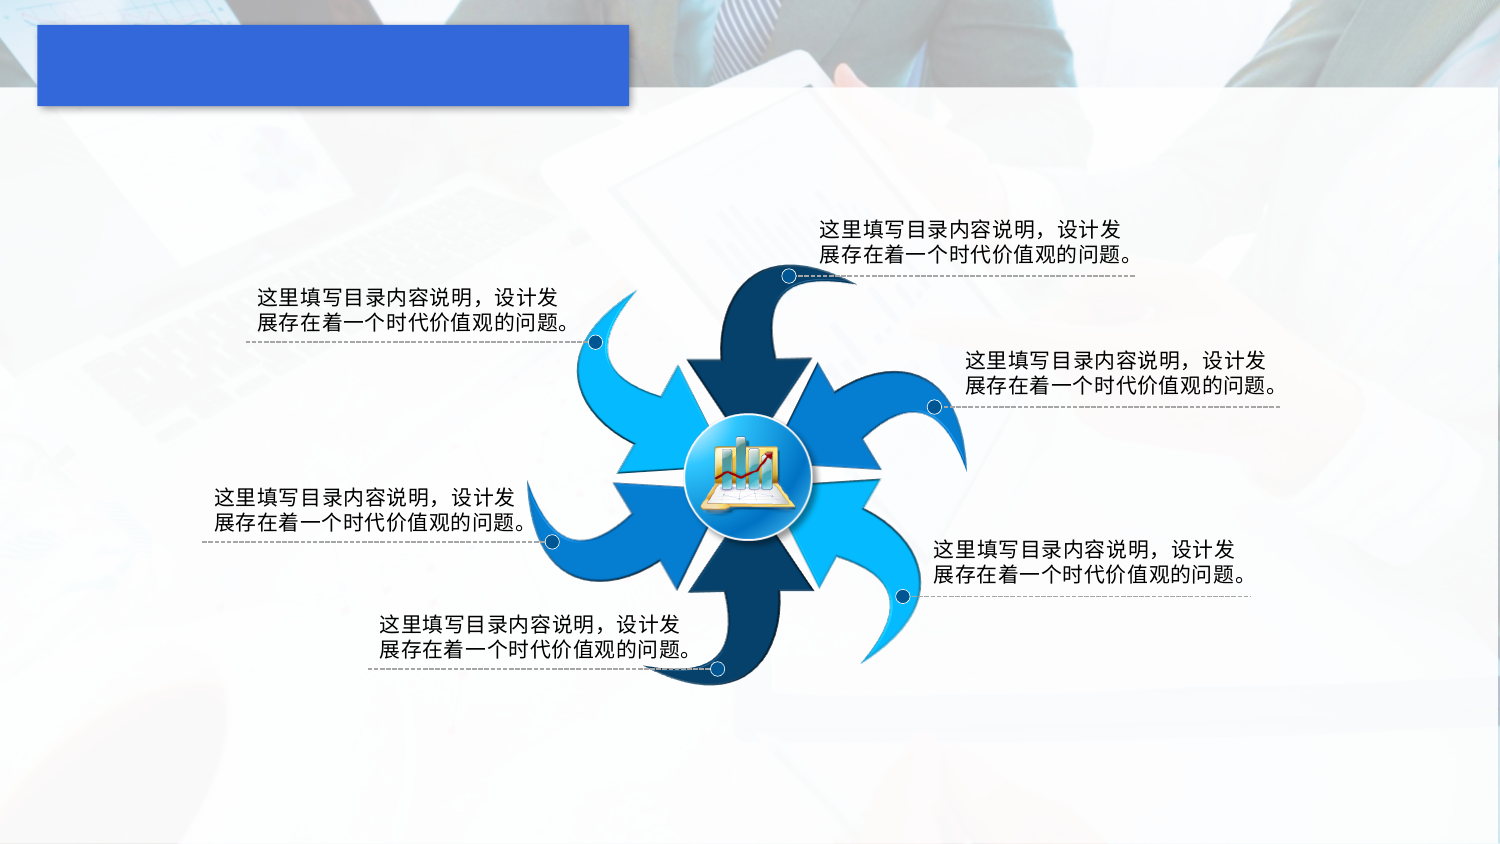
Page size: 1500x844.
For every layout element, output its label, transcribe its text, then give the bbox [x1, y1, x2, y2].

text_box 这里填写目录内容说明，设计发展存在着一个时代价值观的问题。 [364, 604, 640, 670]
text_box 这里填写目录内容说明，设计发展存在着一个时代价值观的问题。 [199, 477, 507, 542]
text_box 这里填写目录内容说明，设计发展存在着一个时代价值观的问题。 [986, 340, 1282, 406]
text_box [685, 414, 811, 541]
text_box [760, 312, 986, 558]
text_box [507, 393, 760, 641]
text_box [531, 277, 785, 414]
text_box 这里填写目录内容说明，设计发展存在着一个时代价值观的问题。 [242, 277, 531, 343]
text_box 这里填写目录内容说明，设计发展存在着一个时代价值观的问题。 [965, 529, 1250, 595]
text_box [640, 670, 816, 687]
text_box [711, 558, 965, 676]
text_box 这里填写目录内容说明，设计发展存在着一个时代价值观的问题。 [805, 209, 1136, 274]
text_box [684, 262, 858, 455]
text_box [640, 641, 711, 669]
